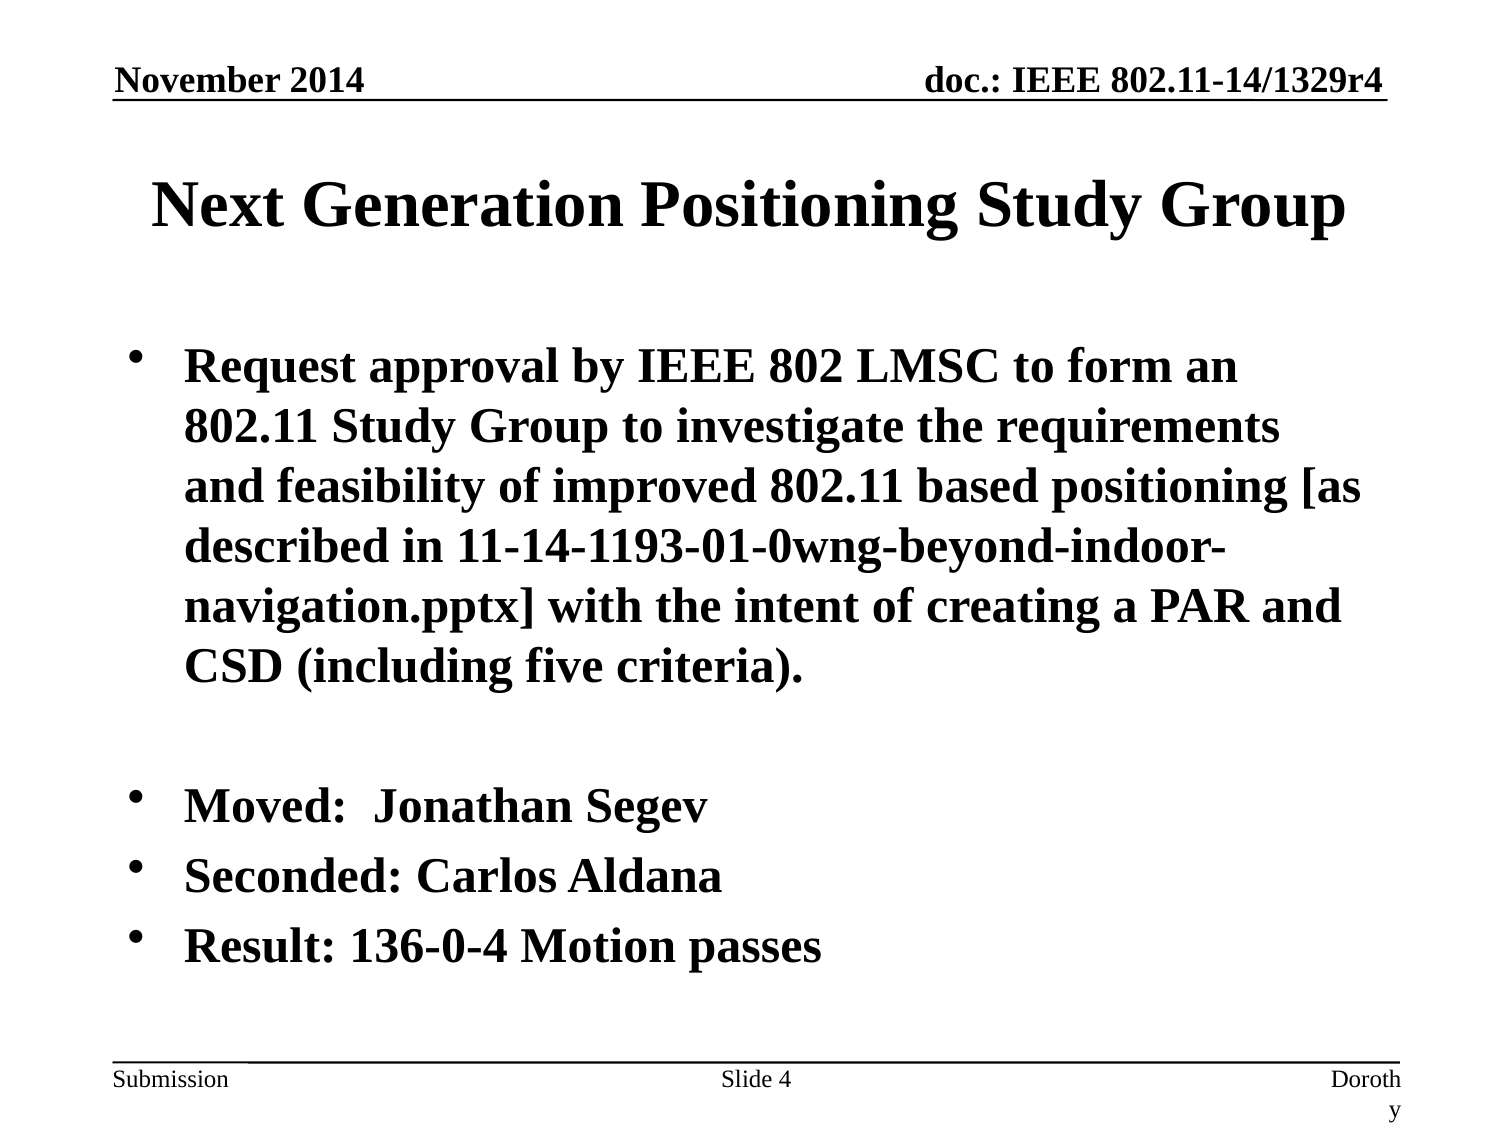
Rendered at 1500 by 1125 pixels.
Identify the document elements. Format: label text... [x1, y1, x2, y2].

footer Dorothy Stanley, Aruba Networks [1324, 1061, 1402, 1093]
slide_number Slide 4 [712, 1061, 800, 1093]
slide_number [114, 54, 374, 101]
list Request approval by IEEE 802 LMSC to form an 802.11 Study Group to investigate the requirements and feasibility of improved 802.11 based positioning [as described in 11-14-1193-01-0wng-beyond-indoor-navigation.pptx] with the intent of creating a PAR and CSD (including five criteria). Moved: Jonathan Segev Seconded: Carlos Aldana Result: 136-0-4 Motion passes [112, 324, 1388, 1000]
title Next Generation Positioning Study Group [112, 112, 1388, 288]
